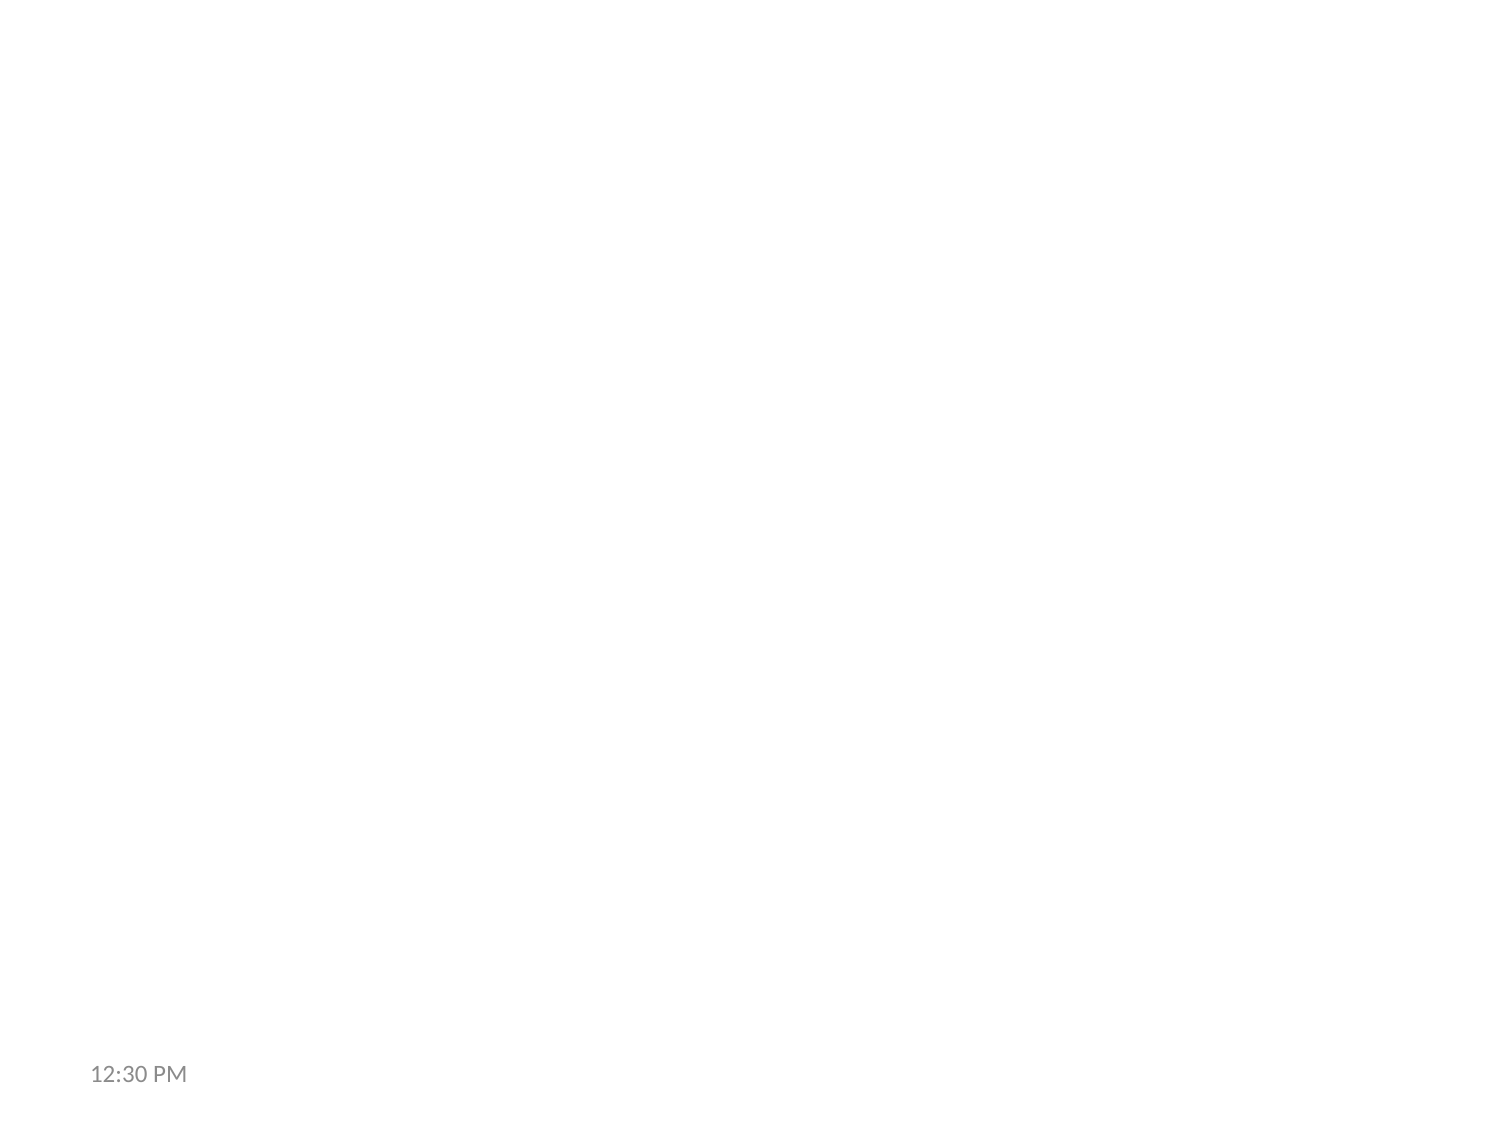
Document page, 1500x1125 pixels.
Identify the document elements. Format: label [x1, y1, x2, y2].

slide_number [75, 1042, 425, 1103]
